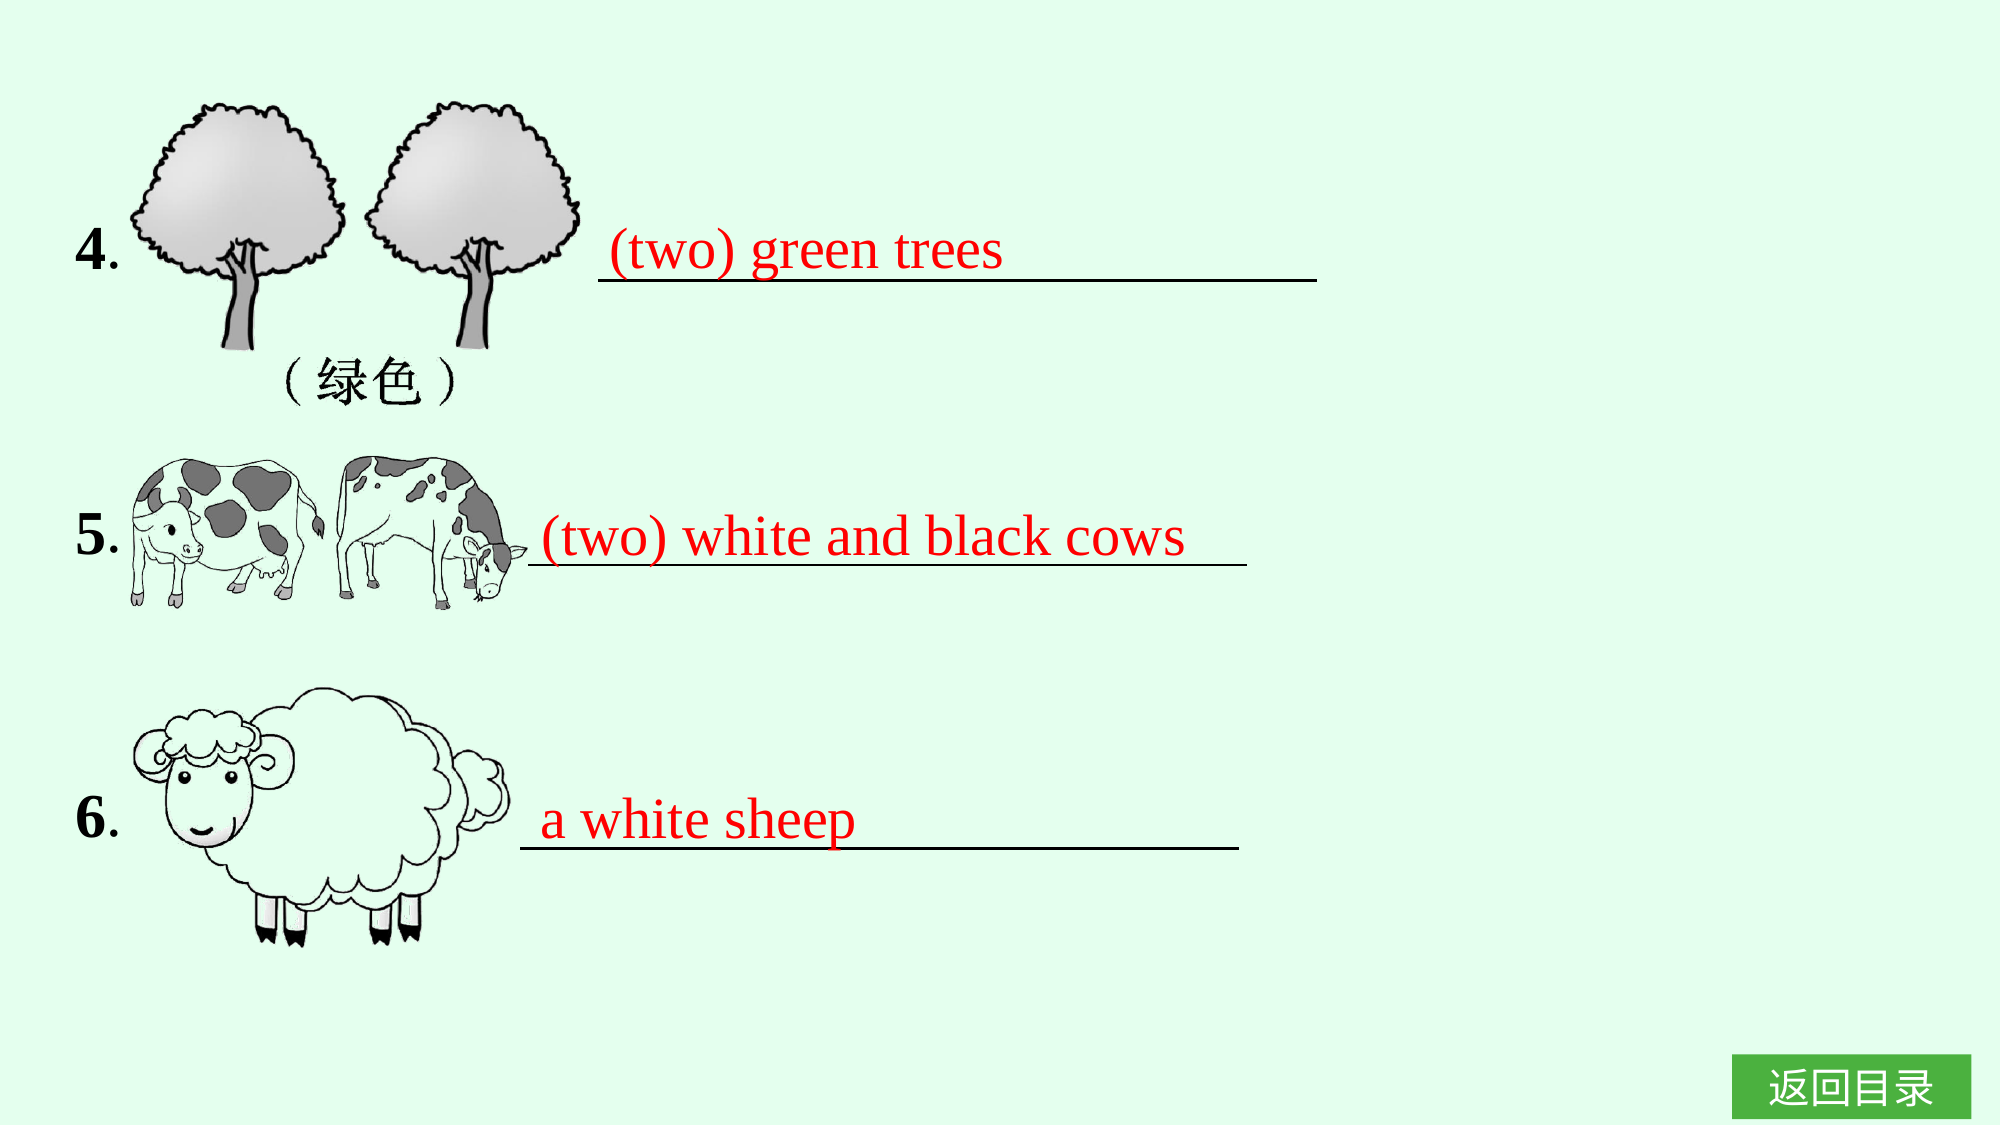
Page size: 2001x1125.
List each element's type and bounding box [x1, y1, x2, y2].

text_box [75, 85, 1925, 981]
